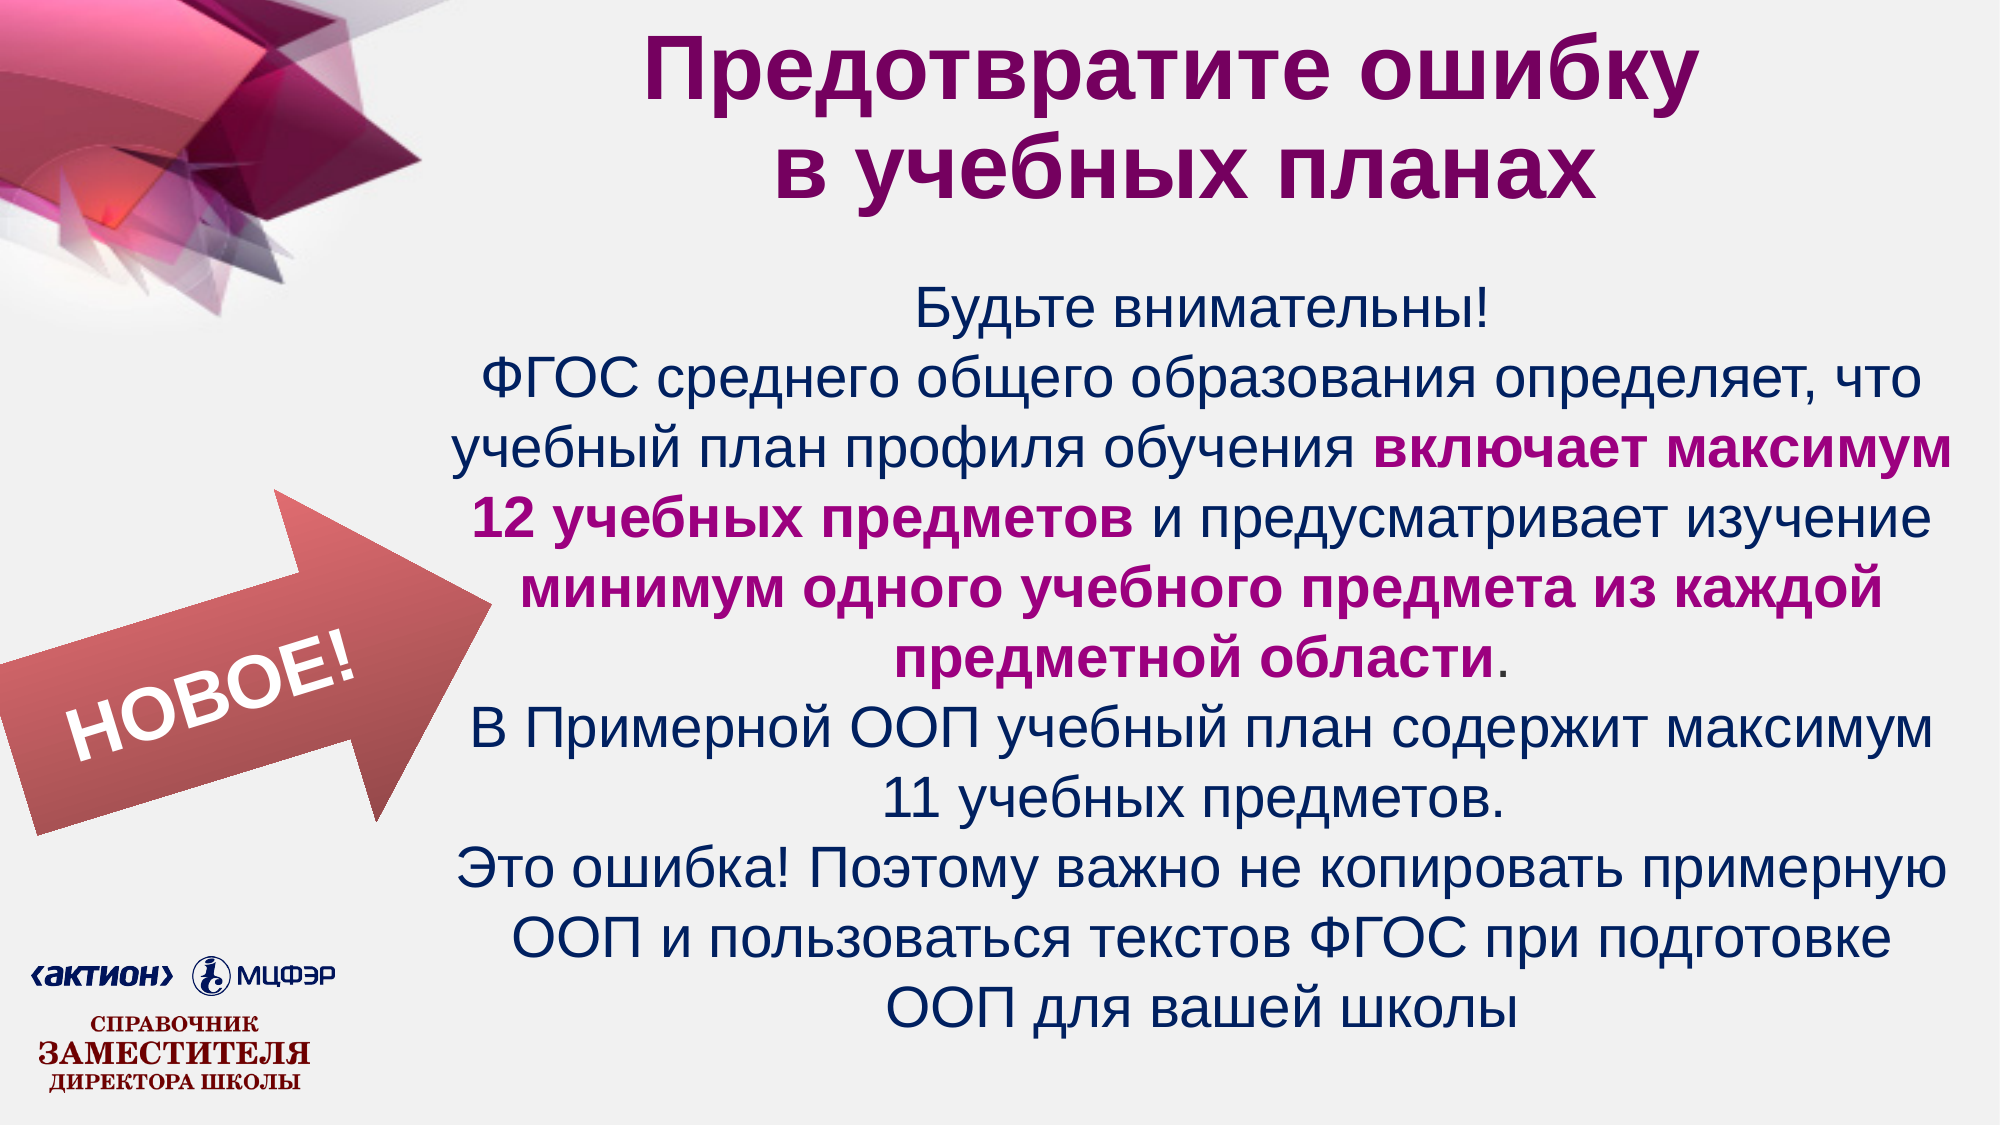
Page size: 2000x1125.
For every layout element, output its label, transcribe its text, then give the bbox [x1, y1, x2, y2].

text_box НОВОЕ! [0, 489, 492, 836]
picture [0, 0, 2000, 1125]
title Предотвратите ошибку в учебных планах [343, 13, 2000, 227]
text_box Будьте внимательны! ФГОС среднего общего образования определяет, что учебный план профиля обучения включает максимум 12 учебных предметов и предусматривает изучение минимум одного учебного предмета из каждой предметной области. В Примерной ООП учебный план содержит максимум 11 учебных предметов. Это ошибка! Поэтому важно не копировать примерную ООП и пользоваться текстов ФГОС при подготовке ООП для вашей школы [422, 262, 1982, 1047]
